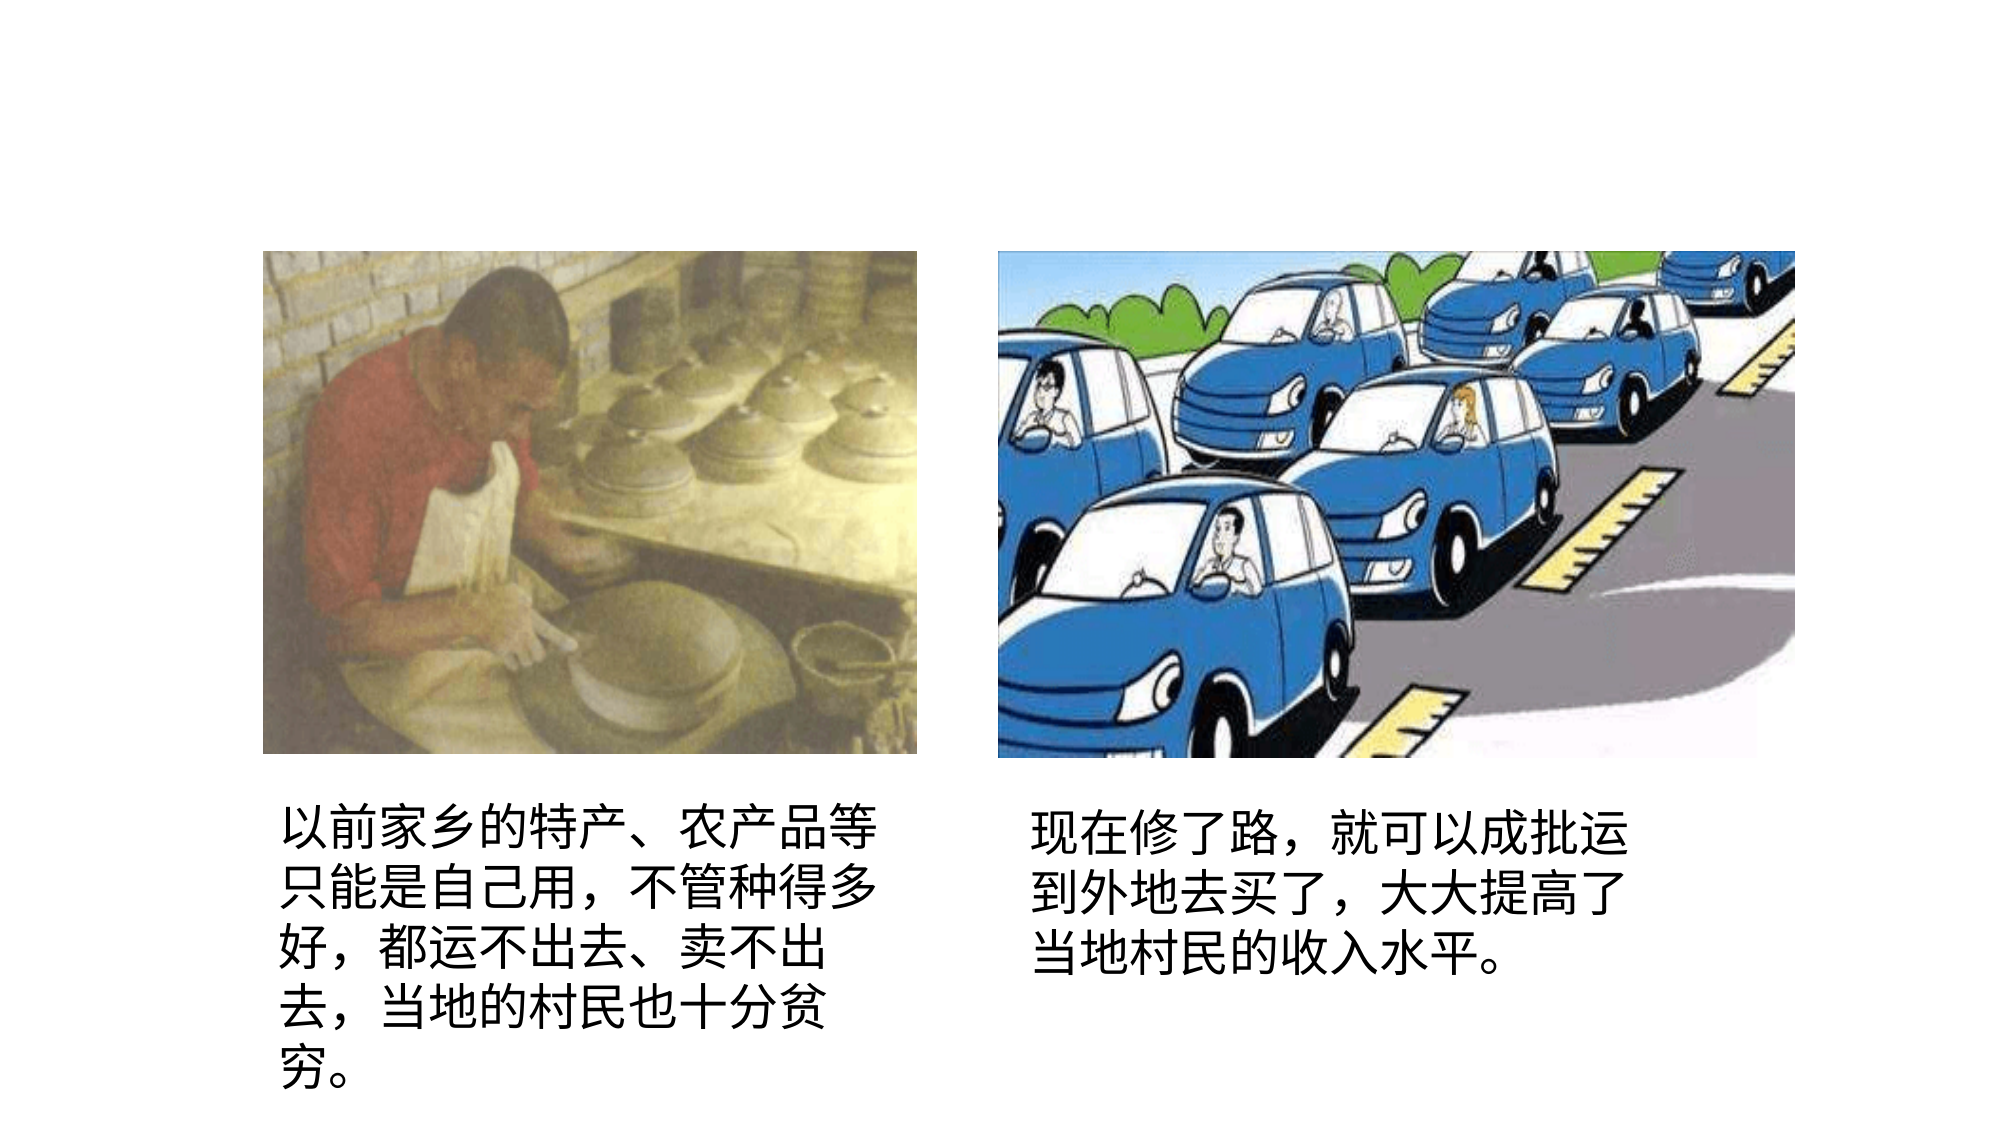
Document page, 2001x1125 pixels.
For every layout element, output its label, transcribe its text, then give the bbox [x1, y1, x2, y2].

text_box 现在修了路，就可以成批运到外地去买了，大大提高了当地村民的收入水平。 [1014, 793, 1664, 989]
picture [998, 251, 1795, 758]
text_box 以前家乡的特产、农产品等只能是自己用，不管种得多好，都运不出去、卖不出去，当地的村民也十分贫穷。 [263, 787, 935, 1103]
picture [263, 251, 917, 754]
